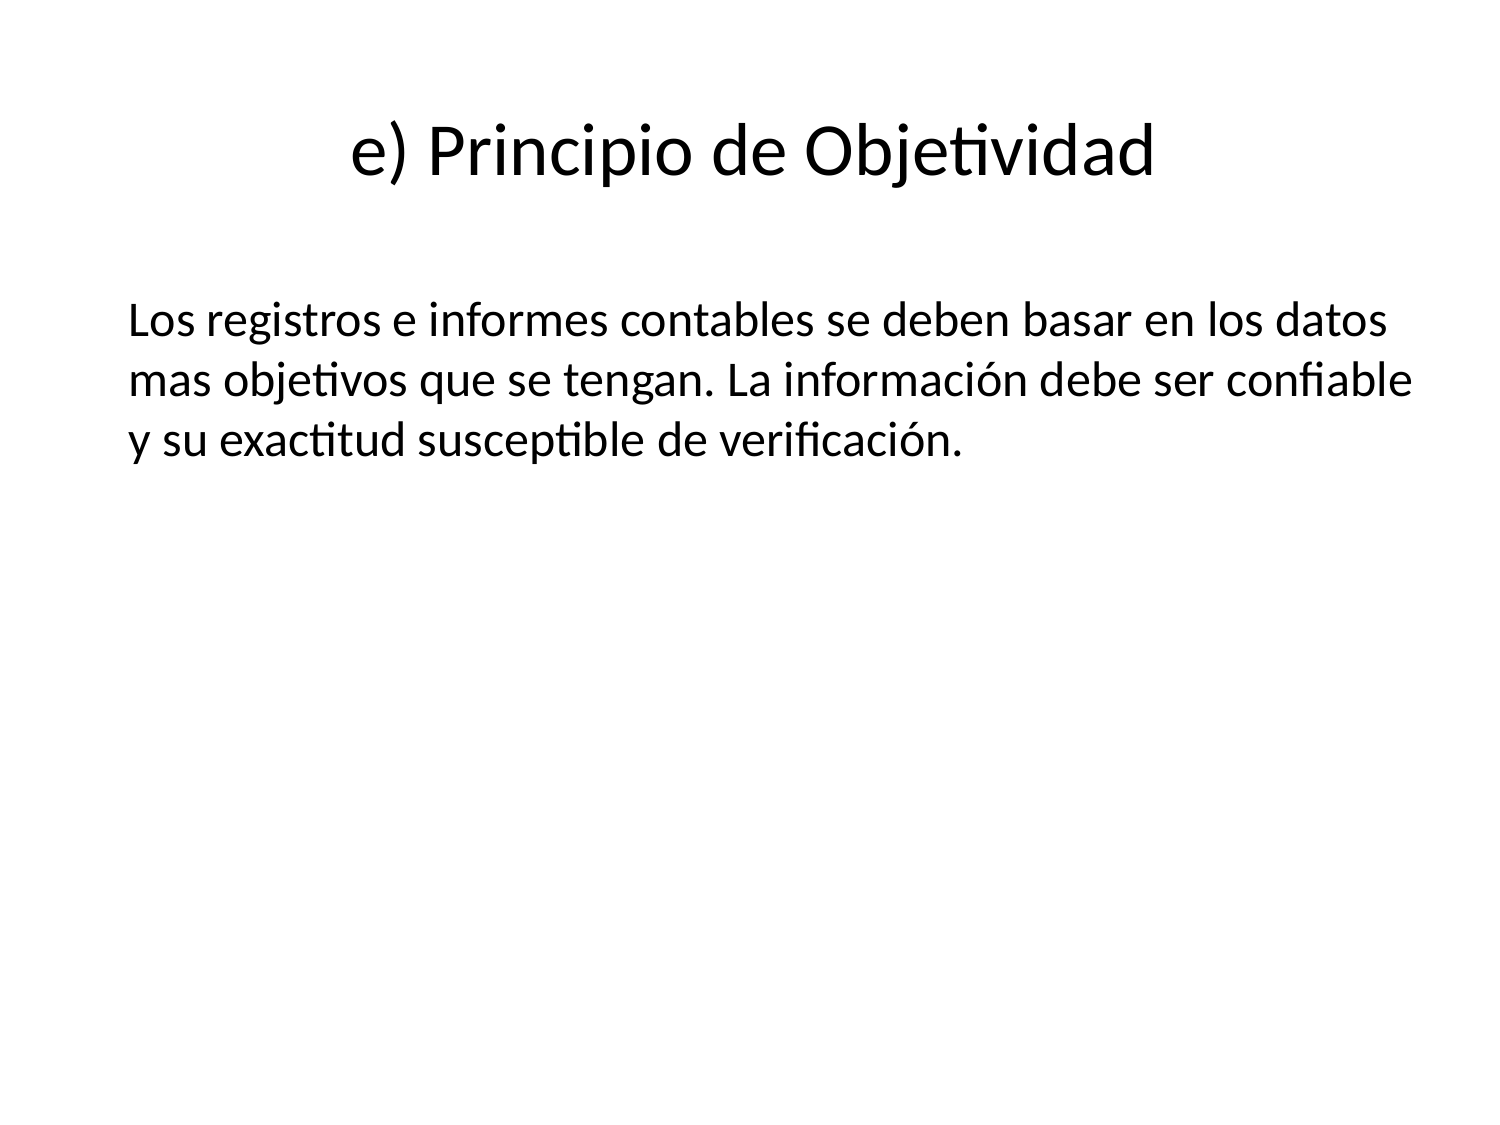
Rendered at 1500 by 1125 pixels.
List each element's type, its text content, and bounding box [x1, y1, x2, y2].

list Los registros e informes contables se deben basar en los datos mas objetivos que se tengan. La información debe ser confiable y su exactitud susceptible de verificación. [113, 278, 1438, 1050]
title e) Principio de Objetividad [64, 70, 1444, 220]
